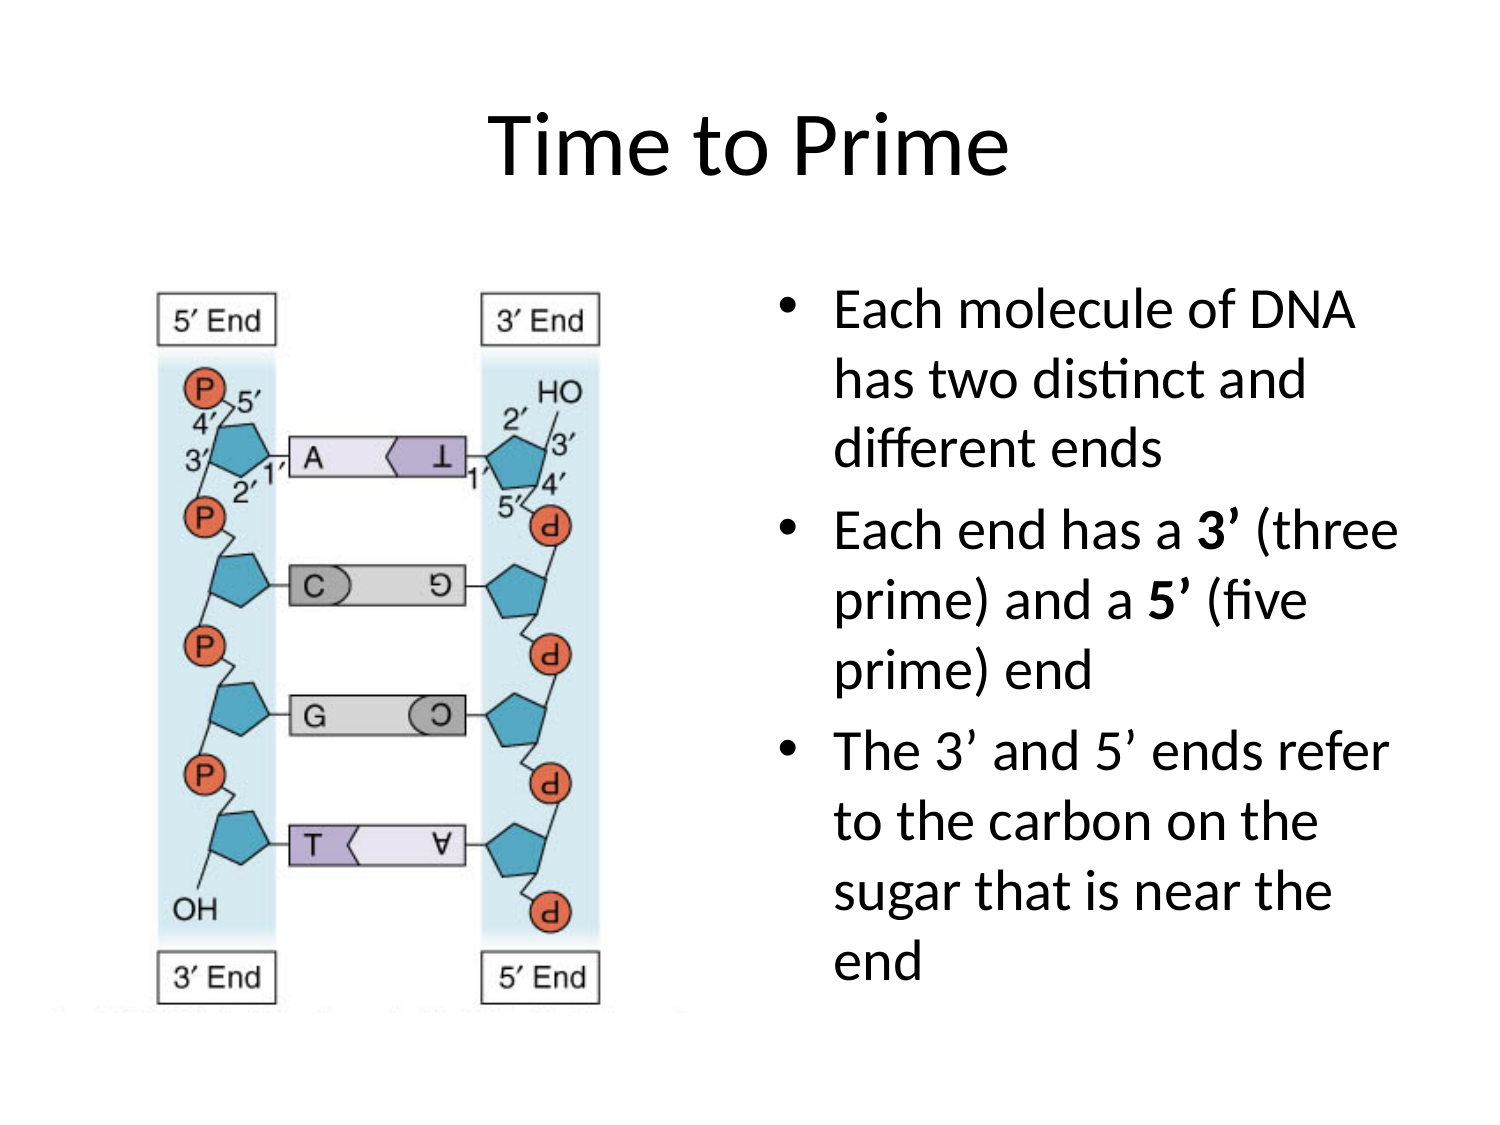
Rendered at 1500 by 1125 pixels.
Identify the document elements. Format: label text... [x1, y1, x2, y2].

title Time to Prime [75, 45, 1425, 233]
picture [37, 274, 731, 1013]
list Each molecule of DNA has two distinct and different ends Each end has a 3’ (three prime) and a 5’ (five prime) end The 3’ and 5’ ends refer to the carbon on the sugar that is near the end [762, 262, 1425, 1005]
